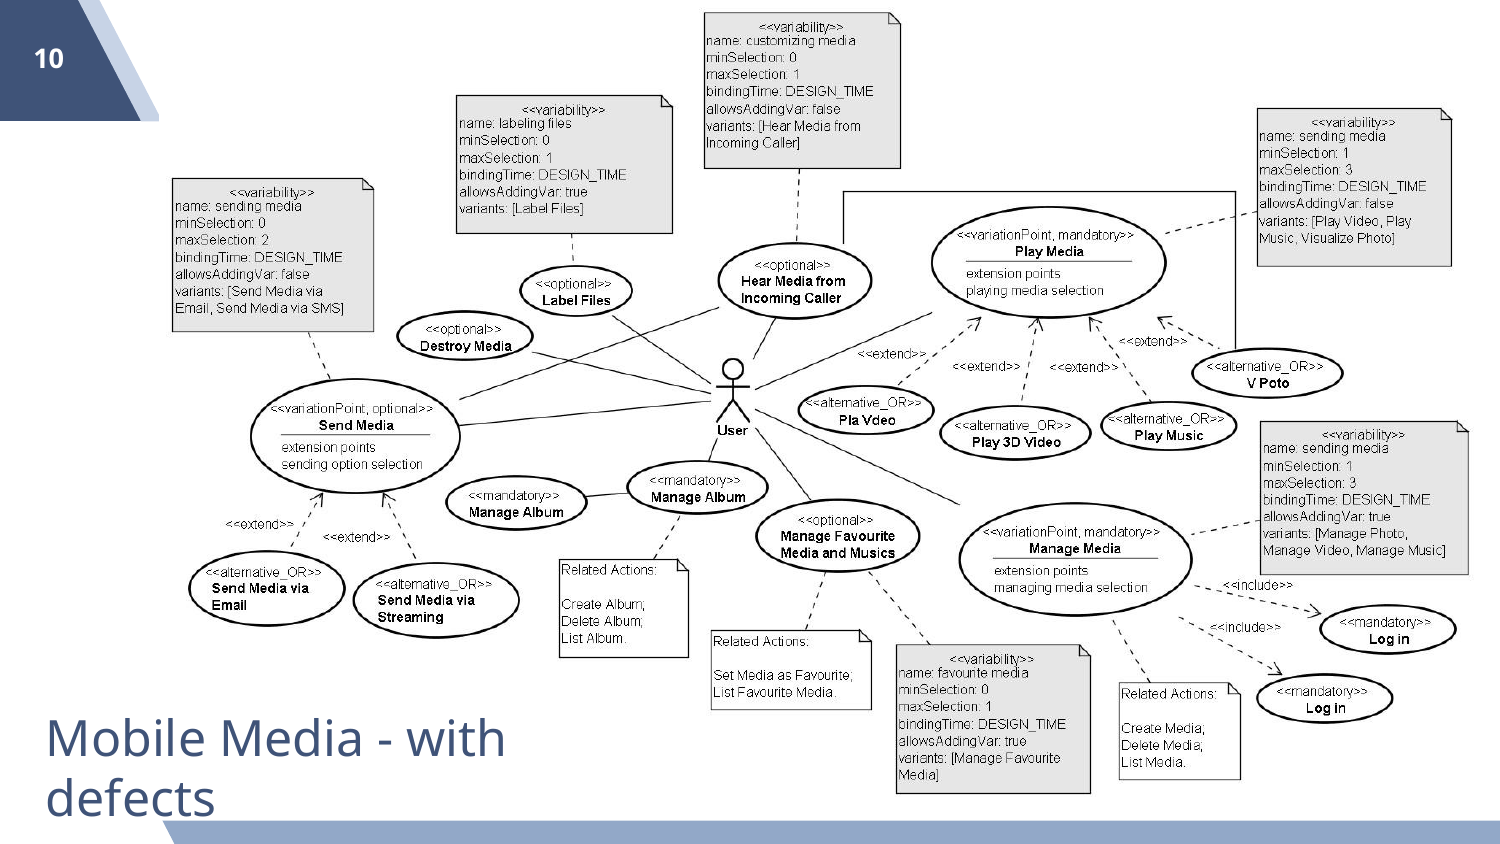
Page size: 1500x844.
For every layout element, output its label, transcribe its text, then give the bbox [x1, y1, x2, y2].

slide_number ‹#› [0, 0, 98, 121]
title Mobile Media - with defects [30, 705, 585, 828]
picture [159, 7, 1479, 807]
